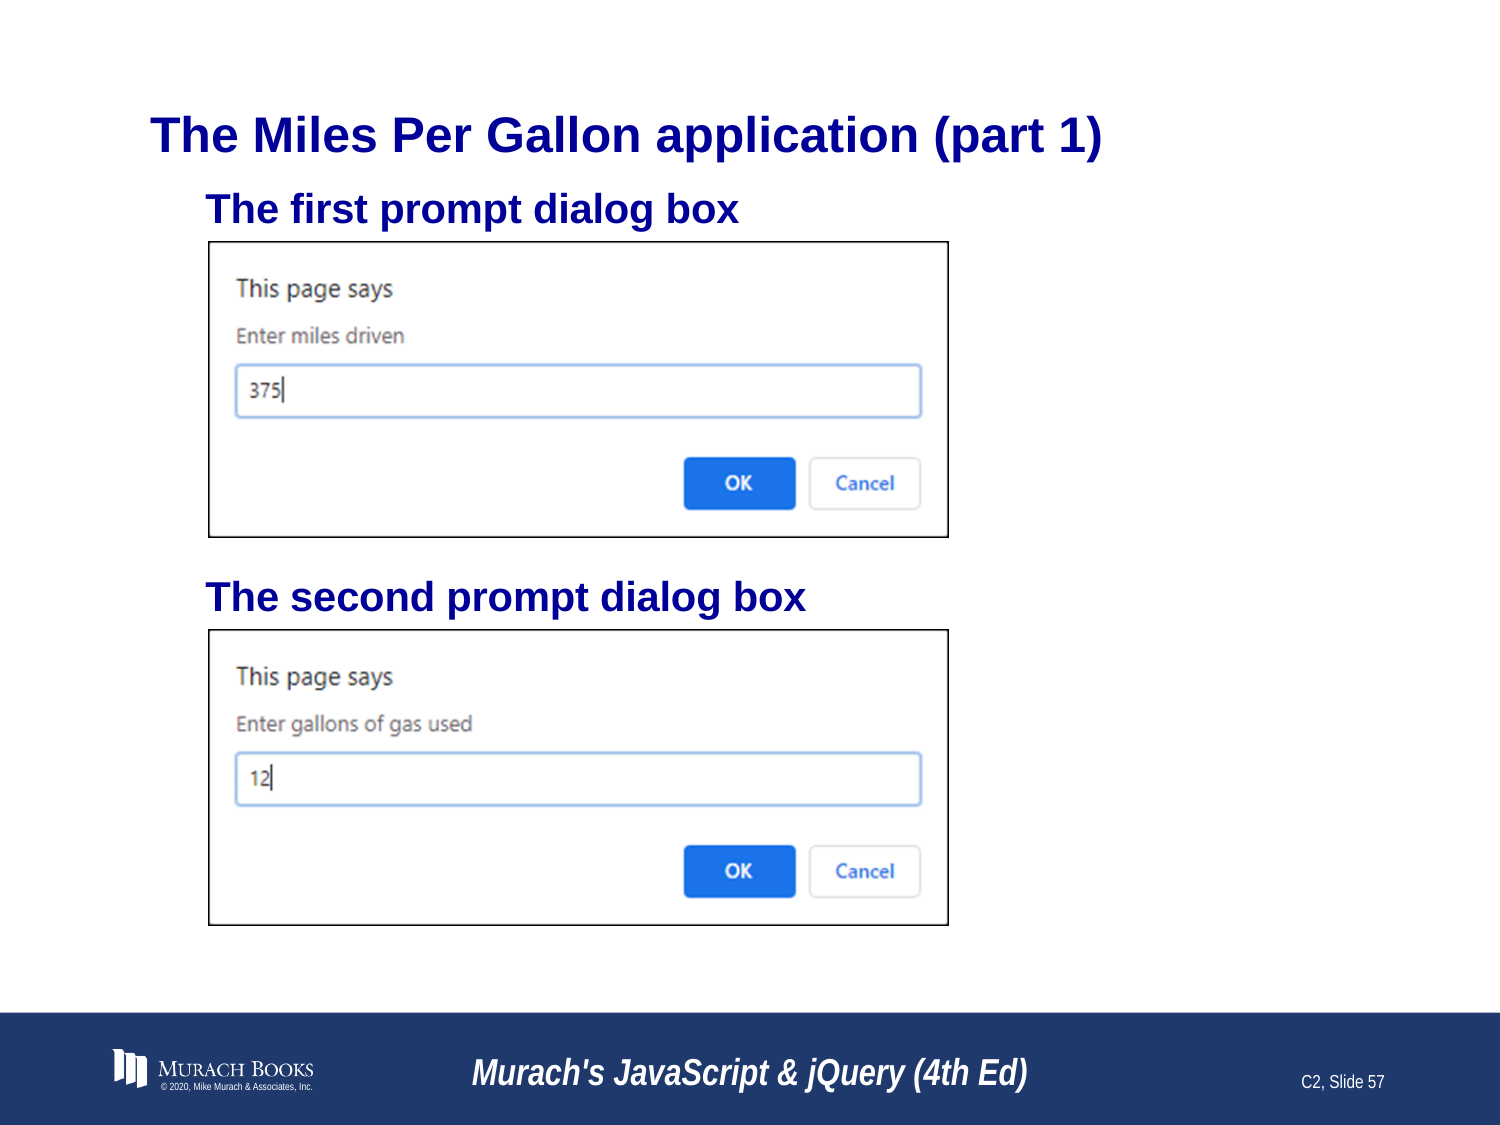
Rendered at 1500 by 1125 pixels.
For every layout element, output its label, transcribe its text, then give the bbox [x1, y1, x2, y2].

title The Miles Per Gallon application (part 1) [150, 102, 1350, 164]
list The second prompt dialog box [133, 562, 1346, 638]
footer © 2020, Mike Murach & Associates, Inc. [12, 1025, 463, 1100]
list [208, 629, 949, 926]
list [207, 241, 949, 538]
slide_number Murach's JavaScript & jQuery (4th Ed) [463, 1025, 1050, 1100]
list The first prompt dialog box [133, 174, 1346, 263]
slide_number C2, Slide 57 [1087, 1025, 1400, 1100]
